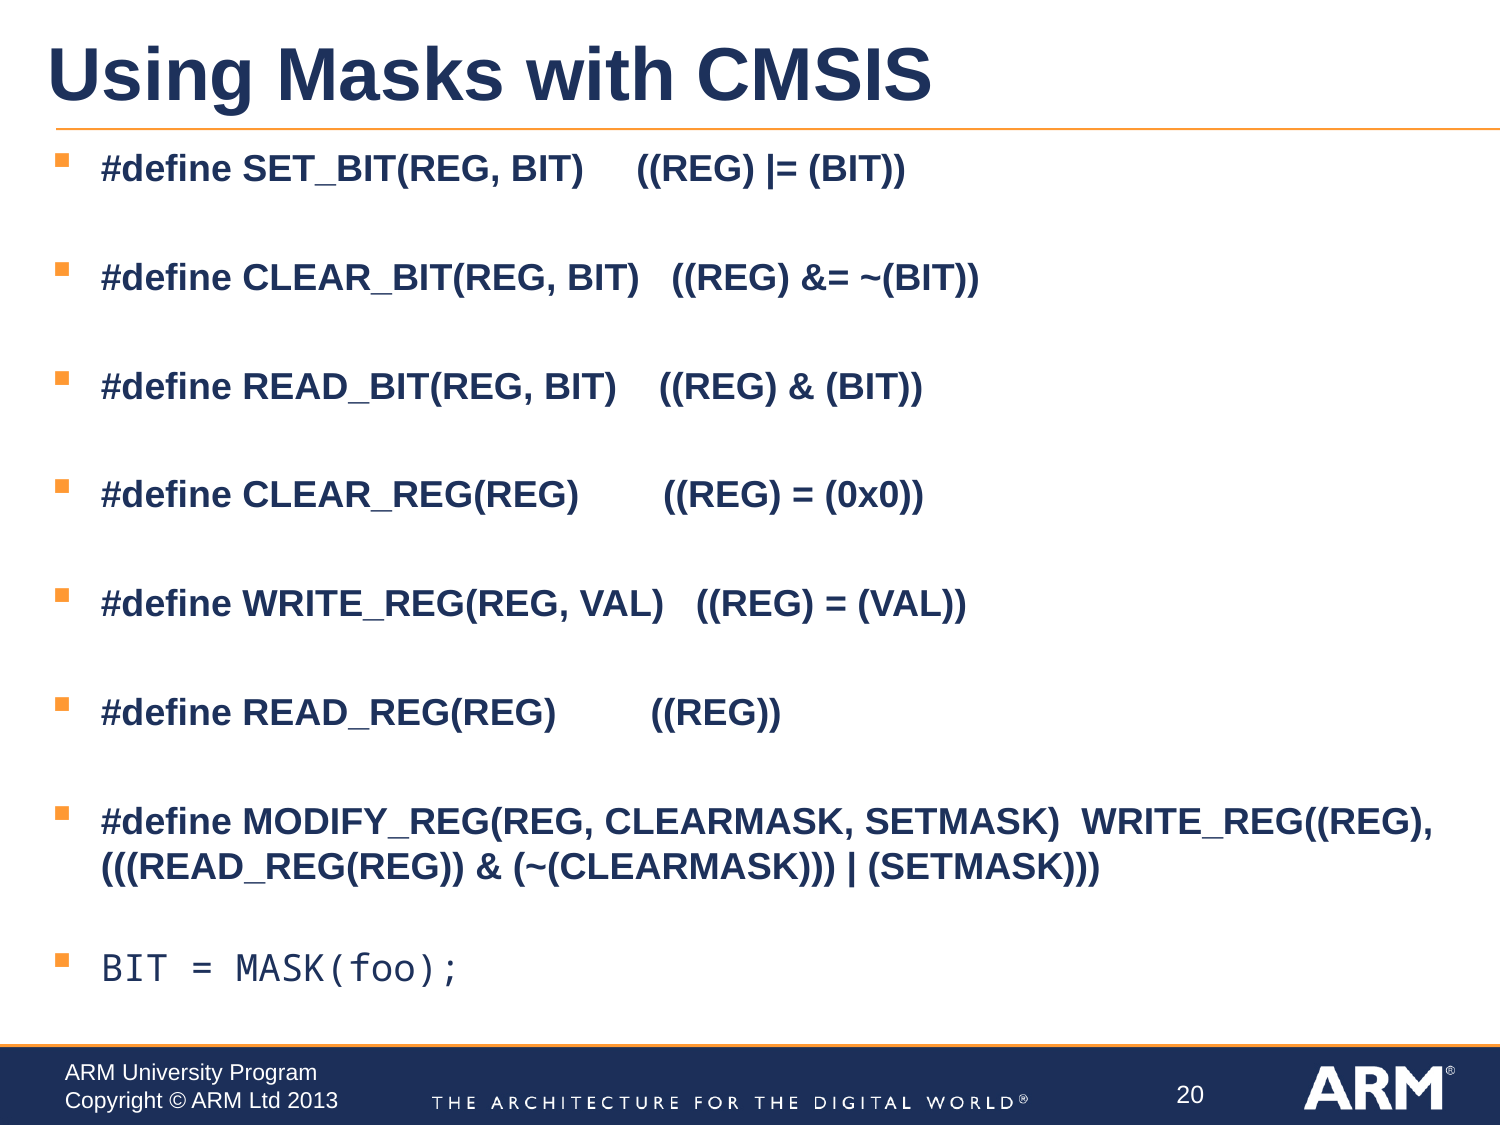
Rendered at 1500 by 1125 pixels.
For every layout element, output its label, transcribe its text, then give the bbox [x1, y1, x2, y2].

list #define SET_BIT(REG, BIT) ((REG) |= (BIT)) #define CLEAR_BIT(REG, BIT) ((REG) &= ~(BIT)) #define READ_BIT(REG, BIT) ((REG) & (BIT)) #define CLEAR_REG(REG) ((REG) = (0x0)) #define WRITE_REG(REG, VAL) ((REG) = (VAL)) #define READ_REG(REG) ((REG)) #define MODIFY_REG(REG, CLEARMASK, SETMASK) WRITE_REG((REG), (((READ_REG(REG)) & (~(CLEARMASK))) | (SETMASK))) BIT = MASK(foo); [38, 137, 1500, 1028]
title Using Masks with CMSIS [34, 1, 1500, 141]
picture [0, 1048, 1500, 1125]
